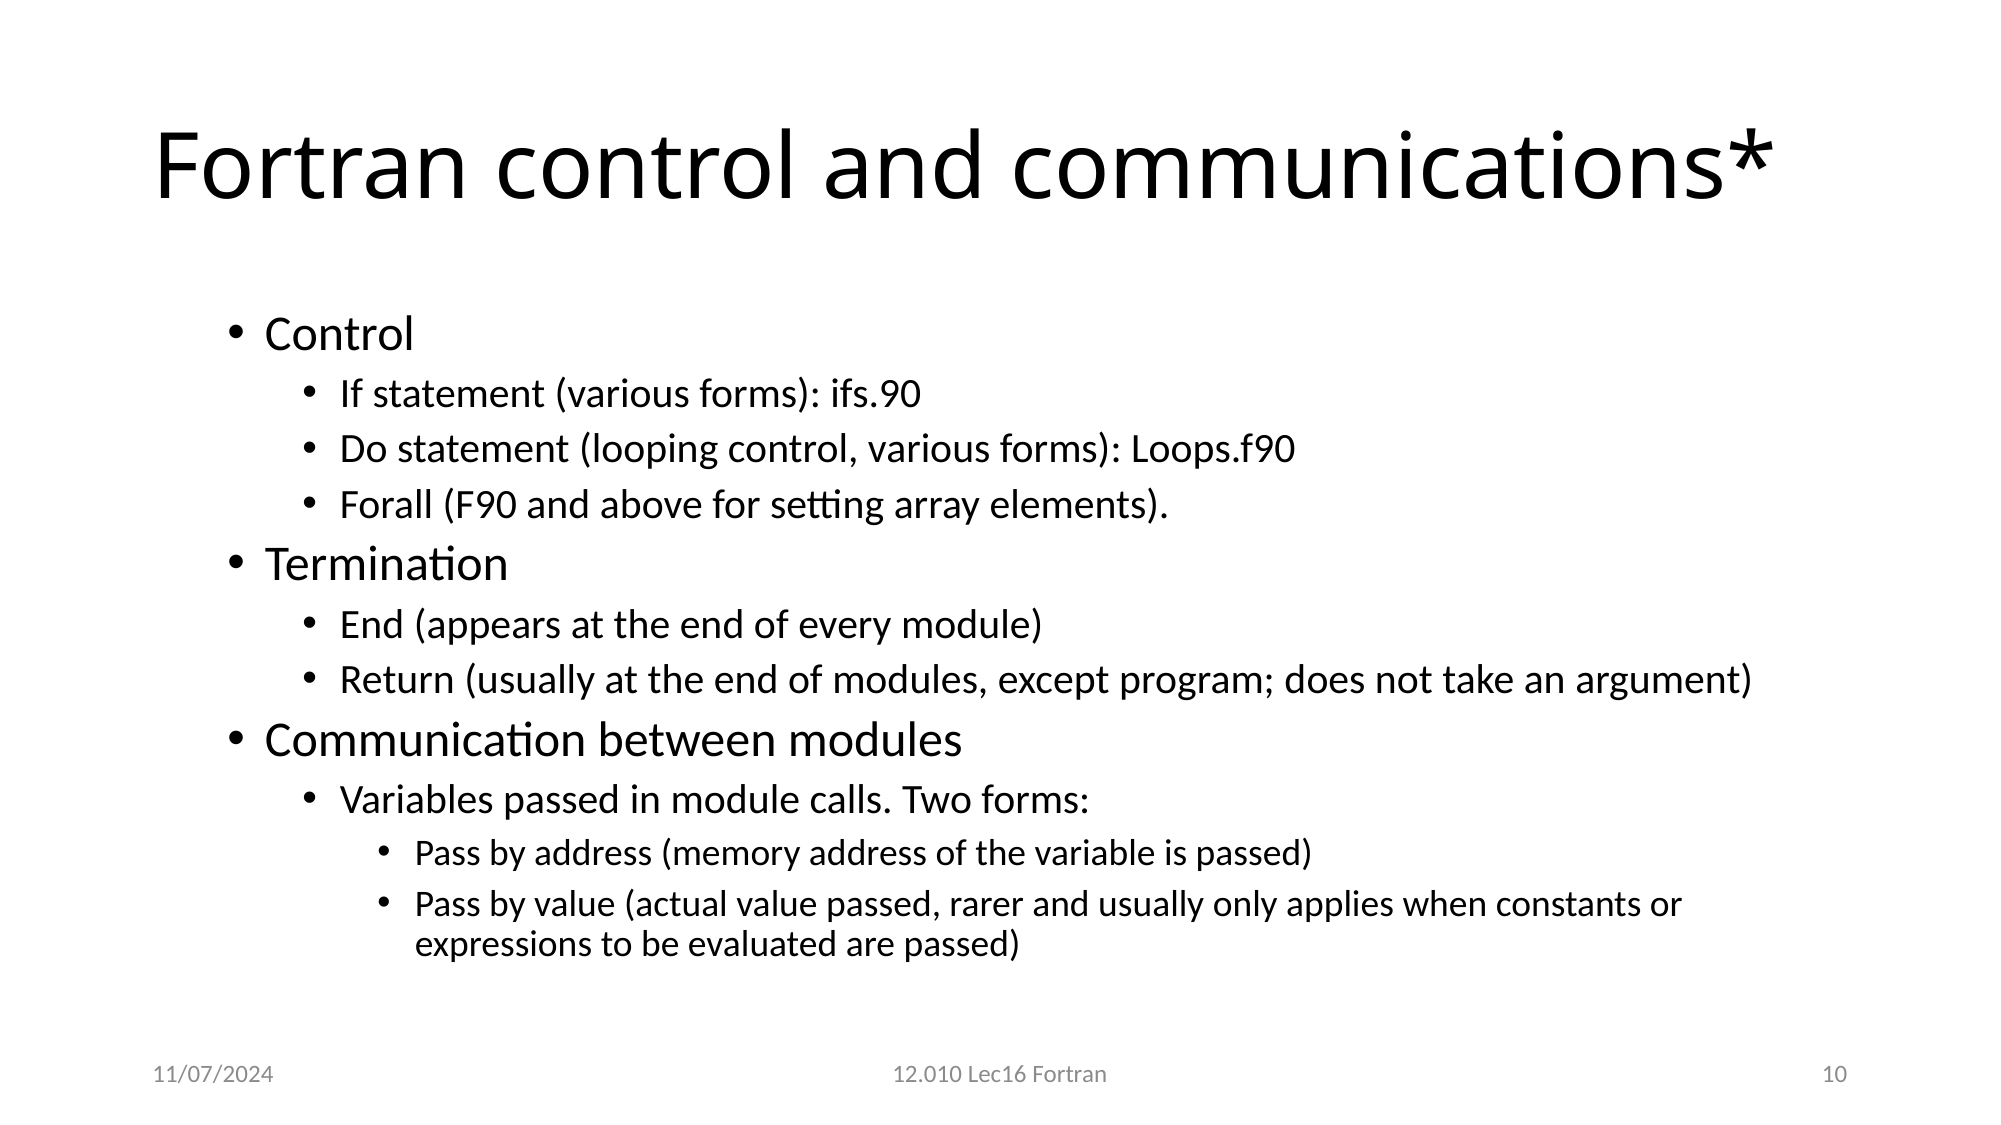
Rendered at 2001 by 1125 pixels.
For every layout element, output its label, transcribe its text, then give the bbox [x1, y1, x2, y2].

list Control If statement (various forms): ifs.90 Do statement (looping control, various forms): Loops.f90 Forall (F90 and above for setting array elements). Termination End (appears at the end of every module) Return (usually at the end of modules, except program; does not take an argument) Communication between modules Variables passed in module calls. Two forms: Pass by address (memory address of the variable is passed) Pass by value (actual value passed, rarer and usually only applies when constants or expressions to be evaluated are passed) [137, 299, 1863, 1014]
slide_number 10 [1412, 1042, 1863, 1103]
footer 12.010 Lec16 Fortran [662, 1042, 1338, 1103]
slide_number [137, 1042, 588, 1103]
title Fortran control and communications* [137, 59, 1863, 278]
